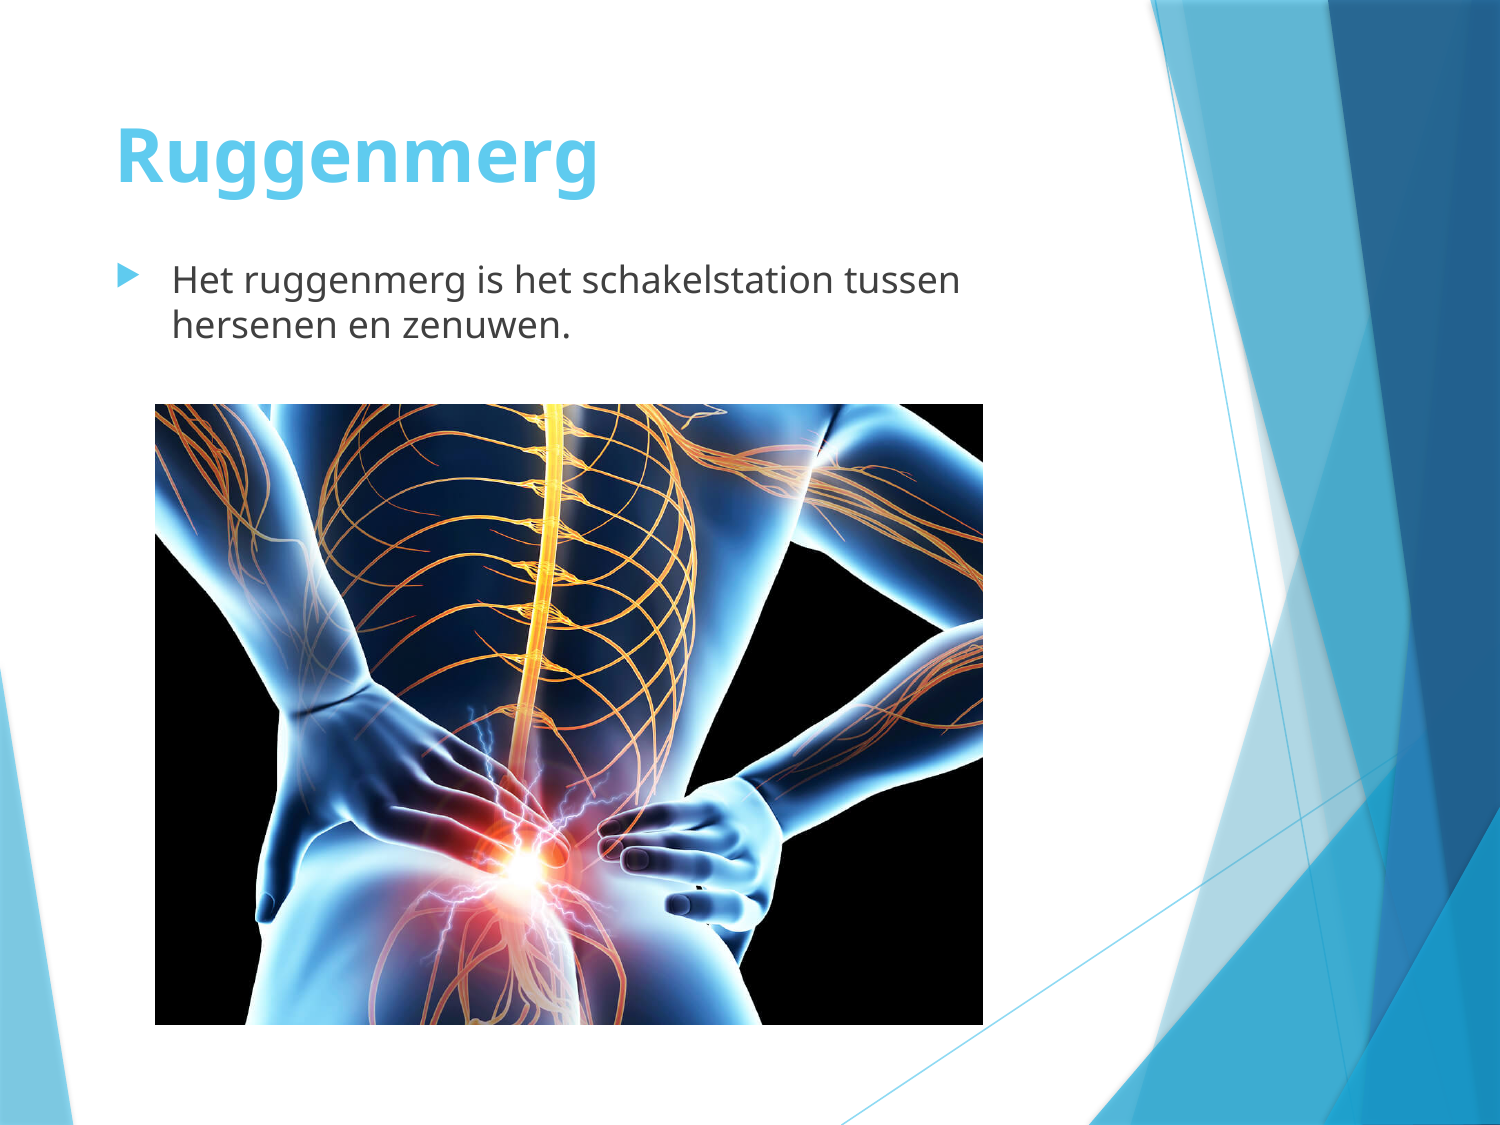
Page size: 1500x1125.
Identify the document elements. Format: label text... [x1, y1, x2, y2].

list Het ruggenmerg is het schakelstation tussen hersenen en zenuwen. [99, 248, 1142, 385]
title Ruggenmerg [99, 99, 1142, 248]
picture [154, 403, 984, 1026]
